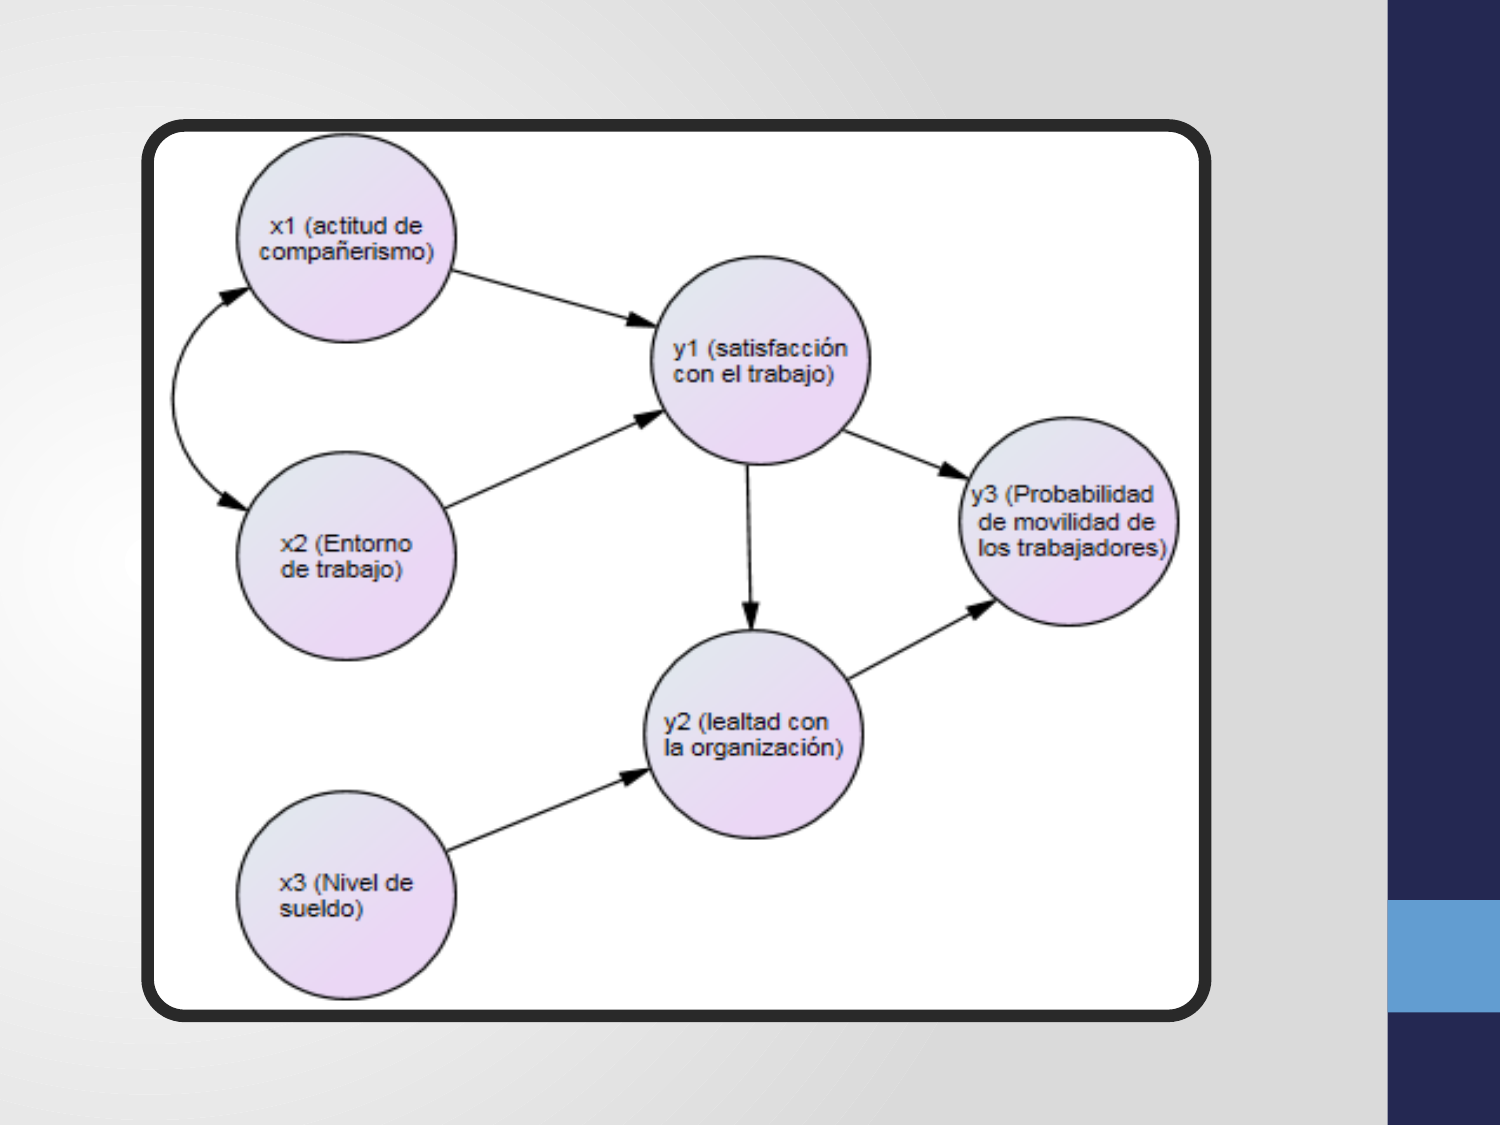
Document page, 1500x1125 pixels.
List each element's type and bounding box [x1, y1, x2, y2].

list [147, 124, 1206, 1017]
